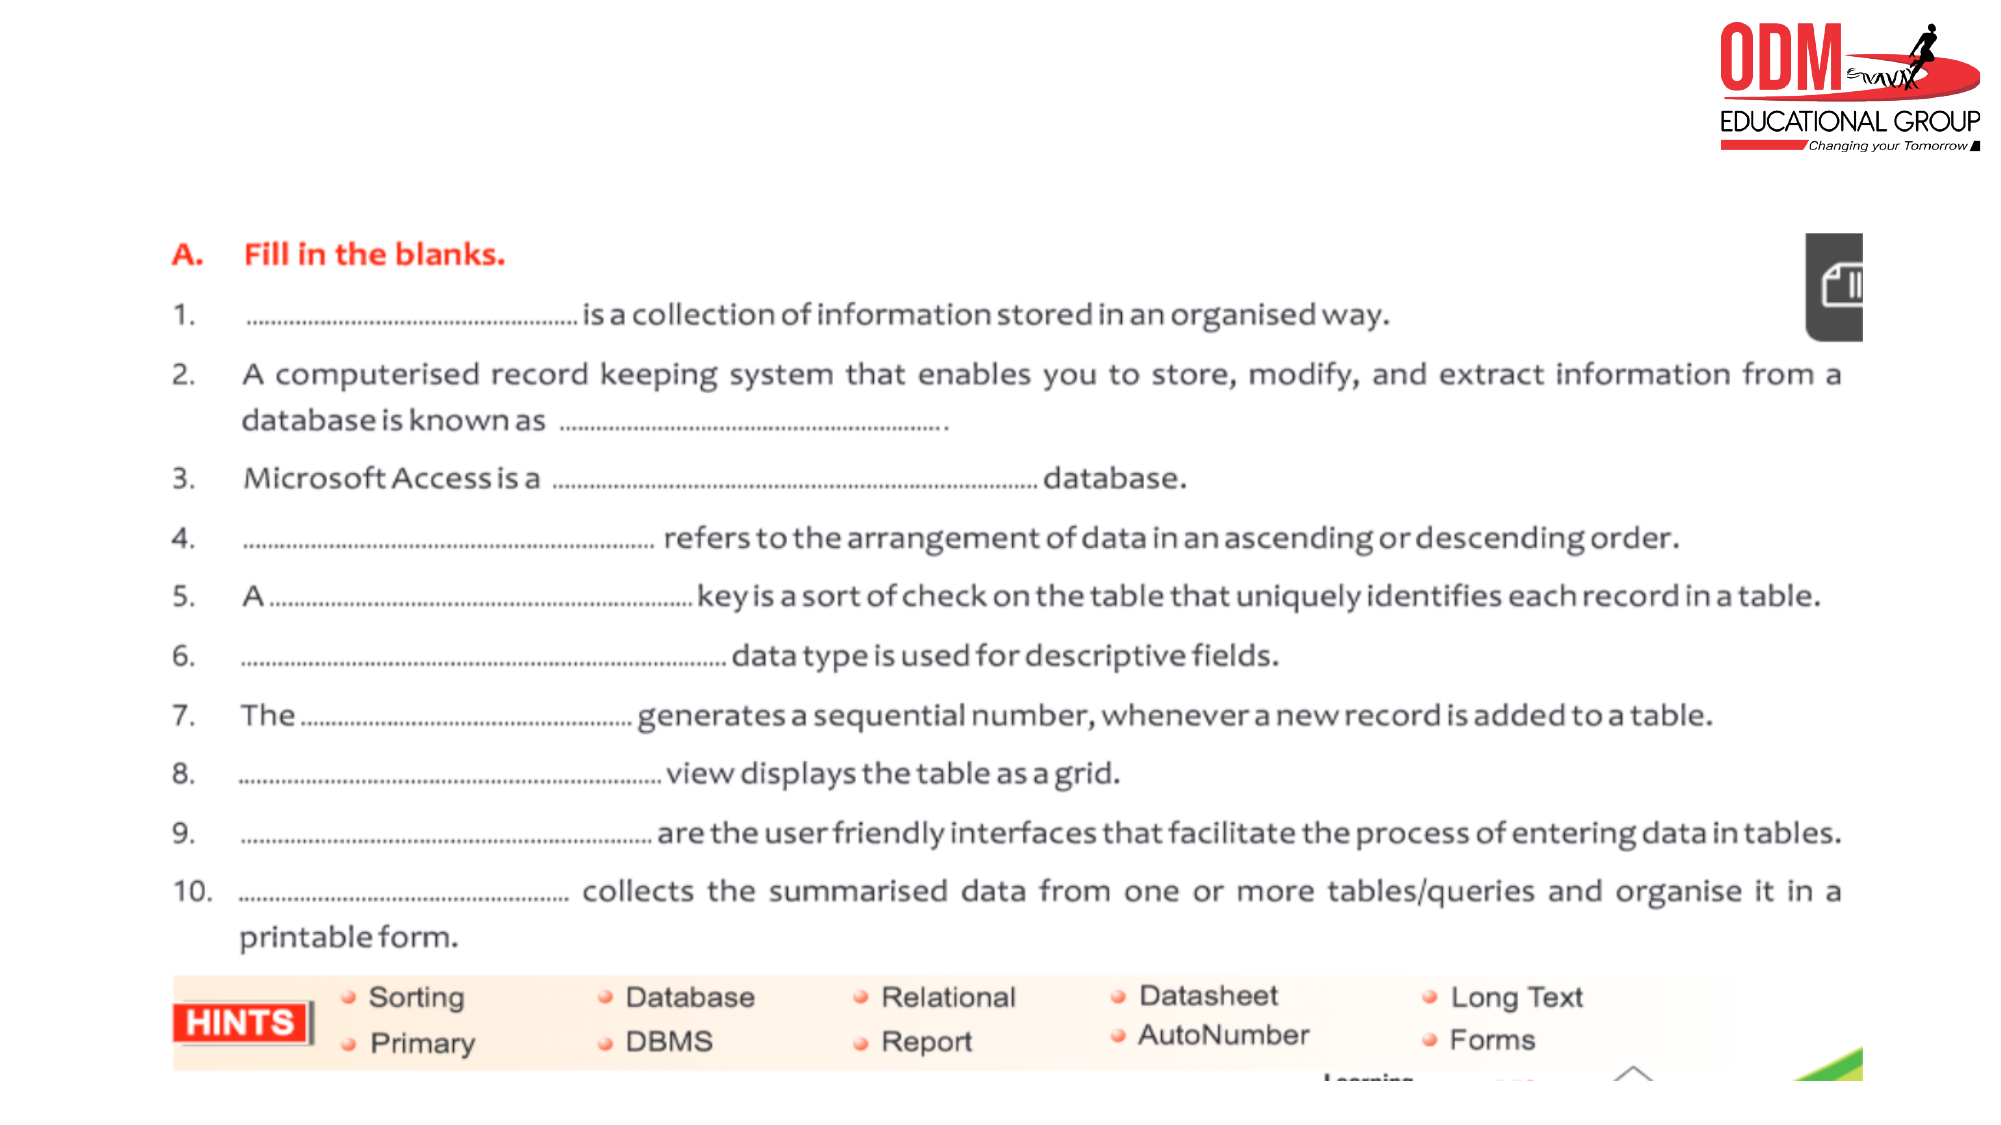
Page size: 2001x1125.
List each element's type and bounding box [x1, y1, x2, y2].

text_box [1721, 22, 1981, 152]
picture [140, 0, 1861, 1125]
